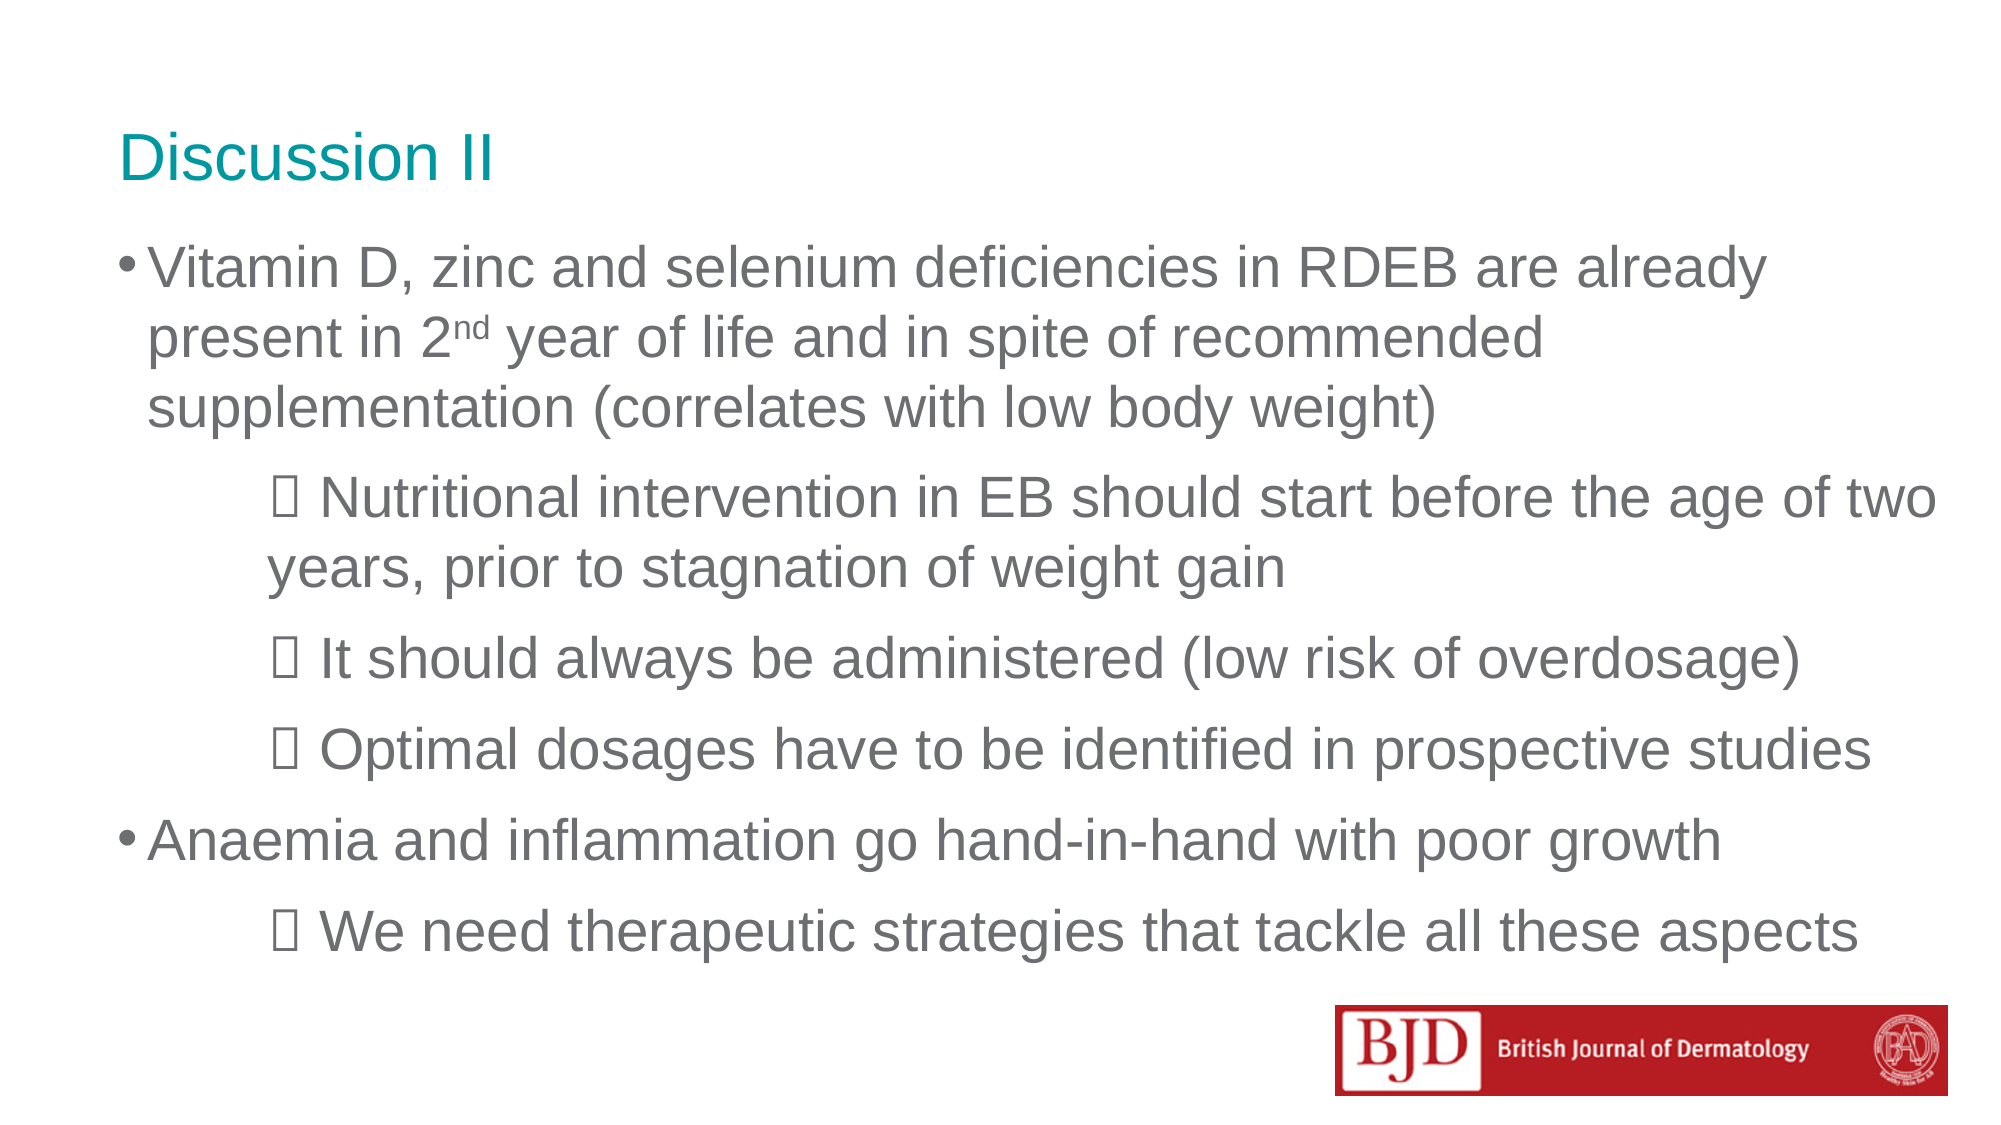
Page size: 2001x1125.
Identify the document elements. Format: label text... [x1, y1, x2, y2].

list Vitamin D, zinc and selenium deficiencies in RDEB are already present in 2nd year of life and in spite of recommended supplementation (correlates with low body weight)  Nutritional intervention in EB should start before the age of two years, prior to stagnation of weight gain  It should always be administered (low risk of overdosage)  Optimal dosages have to be identified in prospective studies Anaemia and inflammation go hand-in-hand with poor growth  We need therapeutic strategies that tackle all these aspects [117, 228, 1975, 837]
title Discussion II [118, 113, 1885, 197]
picture [1335, 1005, 1948, 1096]
